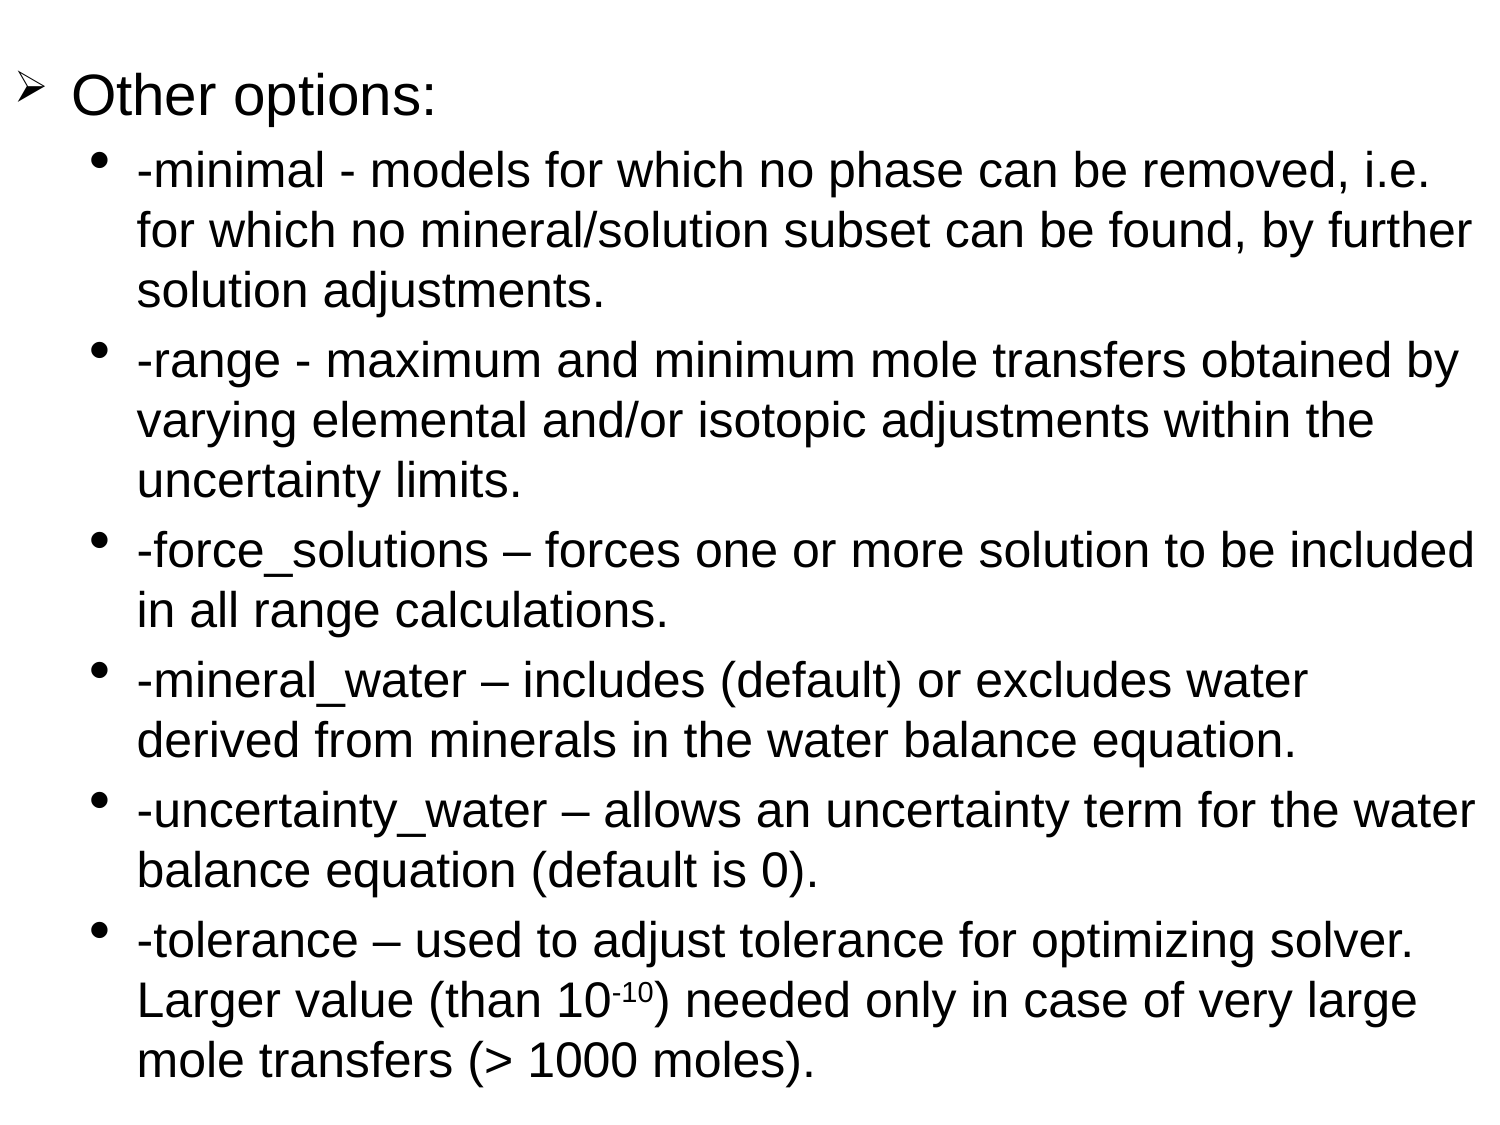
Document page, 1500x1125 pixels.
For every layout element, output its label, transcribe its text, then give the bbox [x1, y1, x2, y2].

text_box Other options: -minimal - models for which no phase can be removed, i.e. for which no mineral/solution subset can be found, by further solution adjustments. -range - maximum and minimum mole transfers obtained by varying elemental and/or isotopic adjustments within the uncertainty limits. -force_solutions – forces one or more solution to be included in all range calculations. -mineral_water – includes (default) or excludes water derived from minerals in the water balance equation. -uncertainty_water – allows an uncertainty term for the water balance equation (default is 0). -tolerance – used to adjust tolerance for optimizing solver. Larger value (than 10-10) needed only in case of very large mole transfers (> 1000 moles). [0, 49, 1500, 1088]
